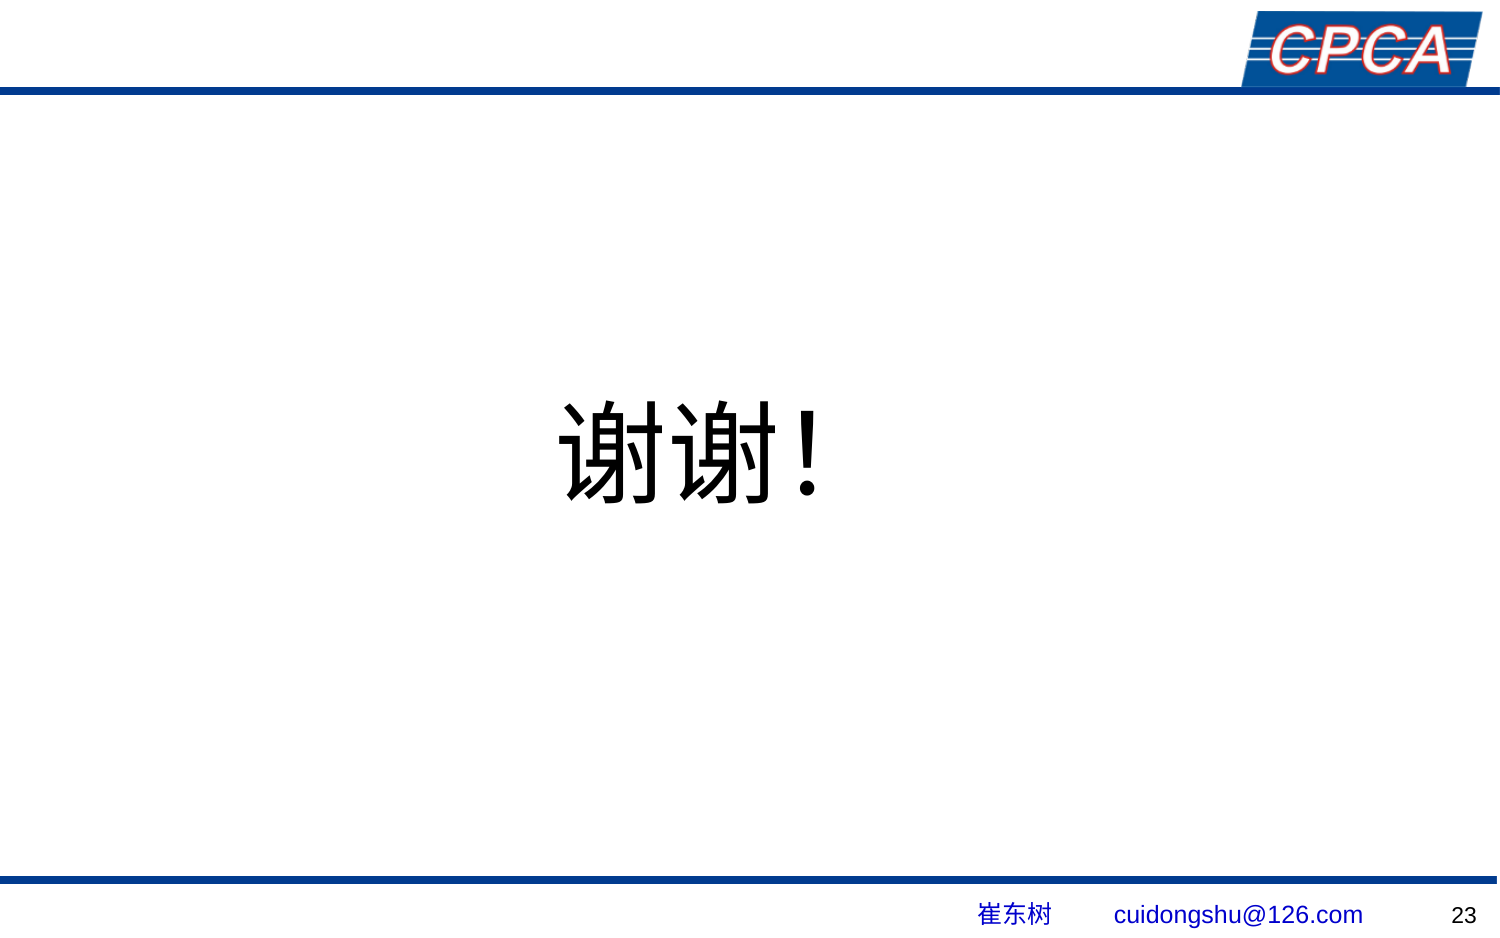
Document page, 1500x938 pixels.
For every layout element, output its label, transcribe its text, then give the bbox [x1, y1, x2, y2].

picture [0, 876, 1497, 884]
slide_number 23 [1425, 890, 1492, 938]
picture [0, 11, 1500, 95]
list 谢谢！ [539, 375, 985, 533]
